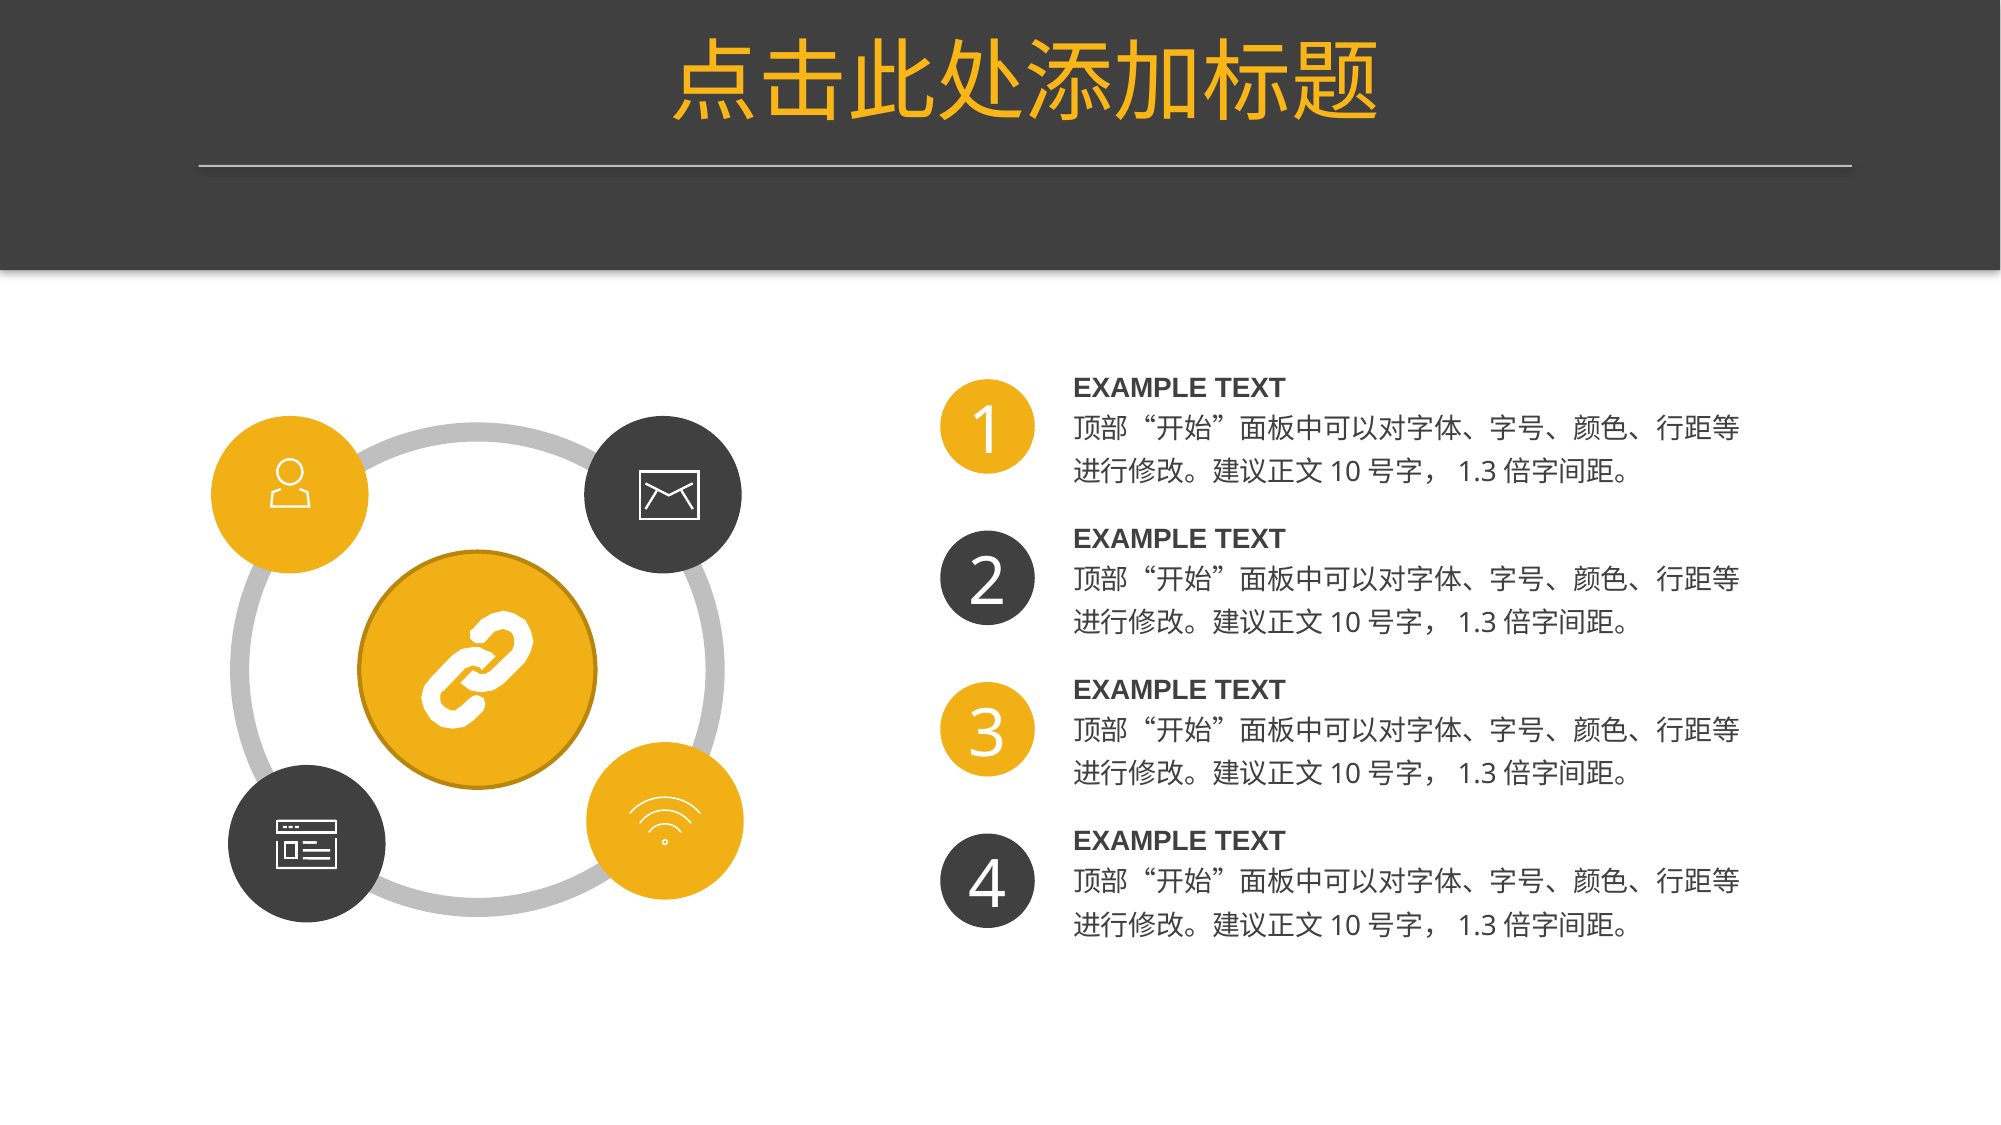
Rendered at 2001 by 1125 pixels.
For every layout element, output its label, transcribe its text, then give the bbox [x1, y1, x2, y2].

text_box 顶部“开始”面板中可以对字体、字号、颜色、行距等进行修改。建议正文10号字，1.3倍字间距。 [1058, 695, 1777, 797]
text_box EXAMPLE TEXT [1058, 345, 1557, 393]
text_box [270, 458, 310, 507]
text_box [0, 0, 2001, 271]
text_box 点击此处添加标题 [321, 17, 1730, 139]
text_box [582, 413, 744, 576]
text_box [357, 549, 598, 790]
text_box [460, 610, 534, 693]
text_box [225, 762, 388, 925]
text_box 4 [938, 831, 1037, 931]
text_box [276, 820, 337, 869]
text_box 顶部“开始”面板中可以对字体、字号、颜色、行距等进行修改。建议正文10号字，1.3倍字间距。 [1058, 846, 1777, 948]
text_box [421, 647, 497, 729]
text_box [227, 566, 275, 781]
text_box 3 [938, 679, 1037, 779]
text_box [370, 862, 610, 920]
text_box 顶部“开始”面板中可以对字体、字号、颜色、行距等进行修改。建议正文10号字，1.3倍字间距。 [1058, 544, 1777, 646]
text_box EXAMPLE TEXT [1058, 647, 1557, 695]
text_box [629, 796, 701, 845]
text_box EXAMPLE TEXT [1058, 496, 1557, 544]
text_box [584, 739, 746, 902]
text_box EXAMPLE TEXT [1058, 798, 1557, 846]
text_box 顶部“开始”面板中可以对字体、字号、颜色、行距等进行修改。建议正文10号字，1.3倍字间距。 [1058, 393, 1777, 495]
text_box [208, 413, 371, 576]
text_box 1 [938, 377, 1037, 476]
text_box 2 [938, 528, 1037, 628]
text_box [682, 565, 727, 755]
text_box [358, 420, 595, 472]
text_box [639, 471, 699, 519]
